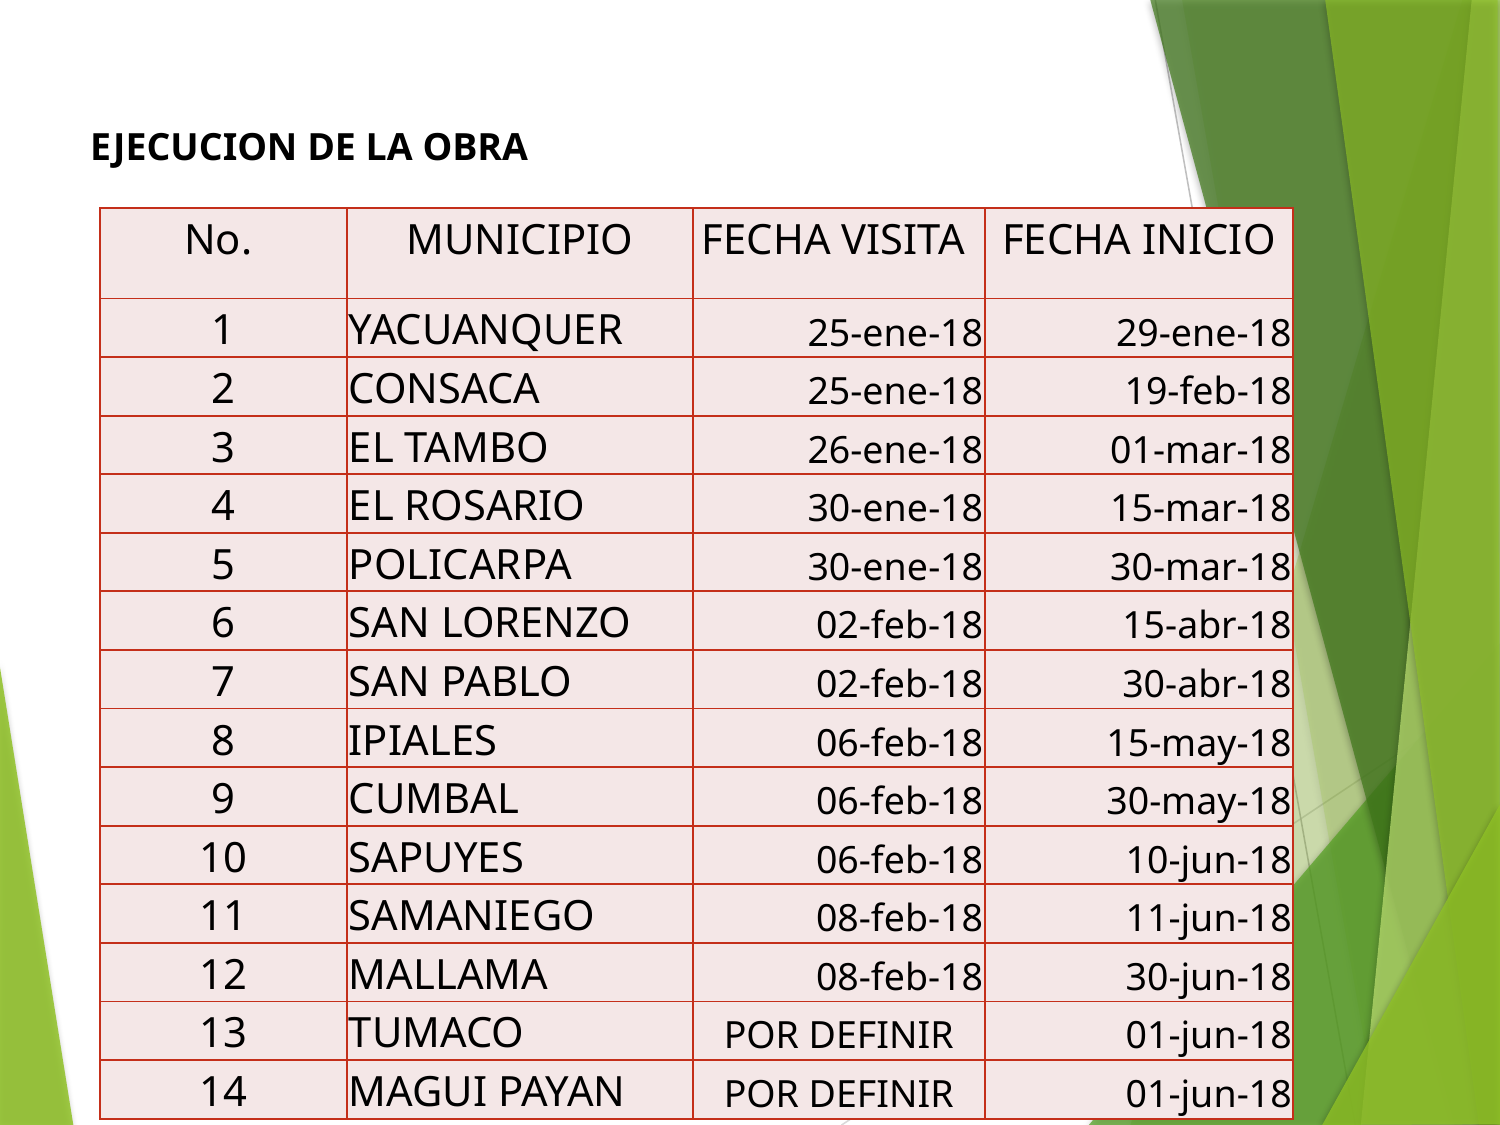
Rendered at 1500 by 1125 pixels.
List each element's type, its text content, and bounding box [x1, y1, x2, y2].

table_cell 13 [101, 1002, 346, 1059]
table_cell CONSACA [348, 358, 692, 415]
table_cell SAPUYES [348, 827, 692, 883]
table_header FECHA INICIO [986, 209, 1292, 298]
table_cell POLICARPA [348, 534, 692, 590]
table_cell 30-mar-18 [986, 534, 1292, 590]
table_cell 4 [101, 475, 346, 532]
table_cell 08-feb-18 [694, 885, 984, 942]
table_cell 02-feb-18 [694, 592, 984, 649]
table_cell 01-jun-18 [986, 1061, 1292, 1118]
table_cell 30-abr-18 [986, 651, 1292, 708]
table_cell 11-jun-18 [986, 885, 1292, 942]
table_cell 7 [101, 651, 346, 708]
title EJECUCION DE LA OBRA [75, 115, 1425, 232]
table_cell 30-may-18 [986, 768, 1292, 825]
table_cell 30-ene-18 [694, 534, 984, 590]
table_cell 10 [101, 827, 346, 883]
table_cell 9 [101, 768, 346, 825]
table_cell 06-feb-18 [694, 768, 984, 825]
table_cell 06-feb-18 [694, 827, 984, 883]
table_cell 14 [101, 1061, 346, 1118]
table_cell YACUANQUER [348, 299, 692, 356]
table_cell CUMBAL [348, 768, 692, 825]
table_cell EL ROSARIO [348, 475, 692, 532]
table_cell 25-ene-18 [694, 358, 984, 415]
table_cell 1 [101, 299, 346, 356]
table_cell SAN PABLO [348, 651, 692, 708]
table_cell 26-ene-18 [694, 417, 984, 473]
table_header FECHA VISITA [694, 209, 984, 298]
table_cell 30-jun-18 [986, 944, 1292, 1001]
table_cell SAN LORENZO [348, 592, 692, 649]
table_cell 01-jun-18 [986, 1002, 1292, 1059]
table_cell 10-jun-18 [986, 827, 1292, 883]
table_cell 25-ene-18 [694, 299, 984, 356]
table_cell 01-mar-18 [986, 417, 1292, 473]
table_cell 30-ene-18 [694, 475, 984, 532]
table_cell 02-feb-18 [694, 651, 984, 708]
table_cell 5 [101, 534, 346, 590]
table_cell 15-may-18 [986, 709, 1292, 766]
table_cell MALLAMA [348, 944, 692, 1001]
table_cell POR DEFINIR [694, 1061, 984, 1118]
table_cell 08-feb-18 [694, 944, 984, 1001]
table_cell 06-feb-18 [694, 709, 984, 766]
table_cell 15-mar-18 [986, 475, 1292, 532]
table_cell 3 [101, 417, 346, 473]
table_cell EL TAMBO [348, 417, 692, 473]
table_header MUNICIPIO [348, 209, 692, 298]
table_cell 12 [101, 944, 346, 1001]
table_cell POR DEFINIR [694, 1002, 984, 1059]
table_cell TUMACO [348, 1002, 692, 1059]
table_cell IPIALES [348, 709, 692, 766]
table_cell 6 [101, 592, 346, 649]
table_cell 29-ene-18 [986, 299, 1292, 356]
table_cell 2 [101, 358, 346, 415]
table_cell 19-feb-18 [986, 358, 1292, 415]
table_cell 8 [101, 709, 346, 766]
table_header No. [101, 209, 346, 298]
table_cell 11 [101, 885, 346, 942]
table_cell SAMANIEGO [348, 885, 692, 942]
table_cell MAGUI PAYAN [348, 1061, 692, 1118]
table_cell 15-abr-18 [986, 592, 1292, 649]
